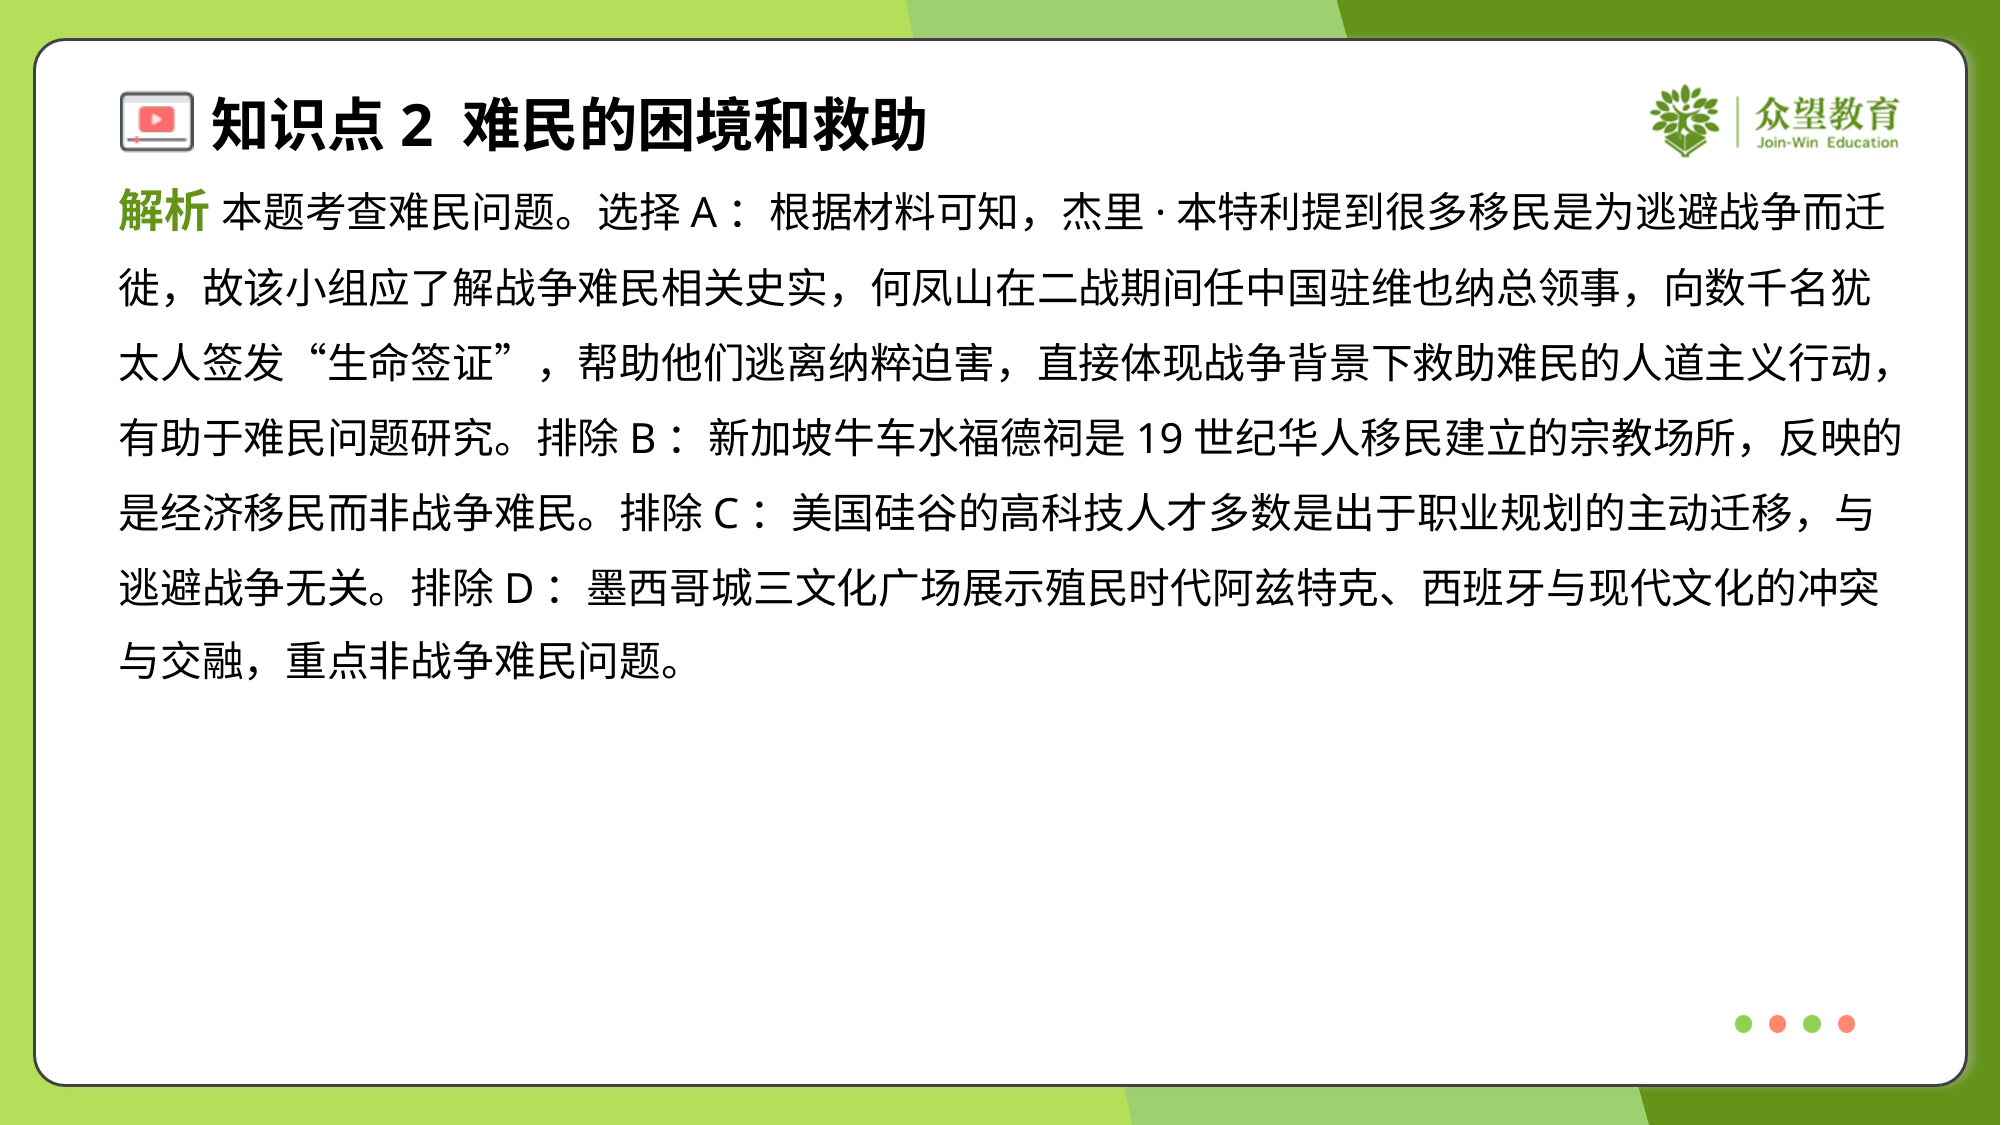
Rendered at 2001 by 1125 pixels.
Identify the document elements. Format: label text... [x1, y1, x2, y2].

picture [0, 0, 2000, 1125]
text_box 解析 本题考查难民问题。选择A：根据材料可知，杰里·本特利提到很多移民是为逃避战争而迁 徙，故该小组应了解战争难民相关史实，何凤山在二战期间任中国驻维也纳总领事，向数千名犹 太人签发“生命签证”，帮助他们逃离纳粹迫害，直接体现战争背景下救助难民的人道主义行动， 有助于难民问题研究。排除B：新加坡牛车水福德祠是19世纪华人移民建立的宗教场所，反映的 是经济移民而非战争难民。排除C：美国硅谷的高科技人才多数是出于职业规划的主动迁移，与 逃避战争无关。排除D：墨西哥城三文化广场展示殖民时代阿兹特克、西班牙与现代文化的冲突 与交融，重点非战争难民问题。 [118, 159, 1883, 677]
